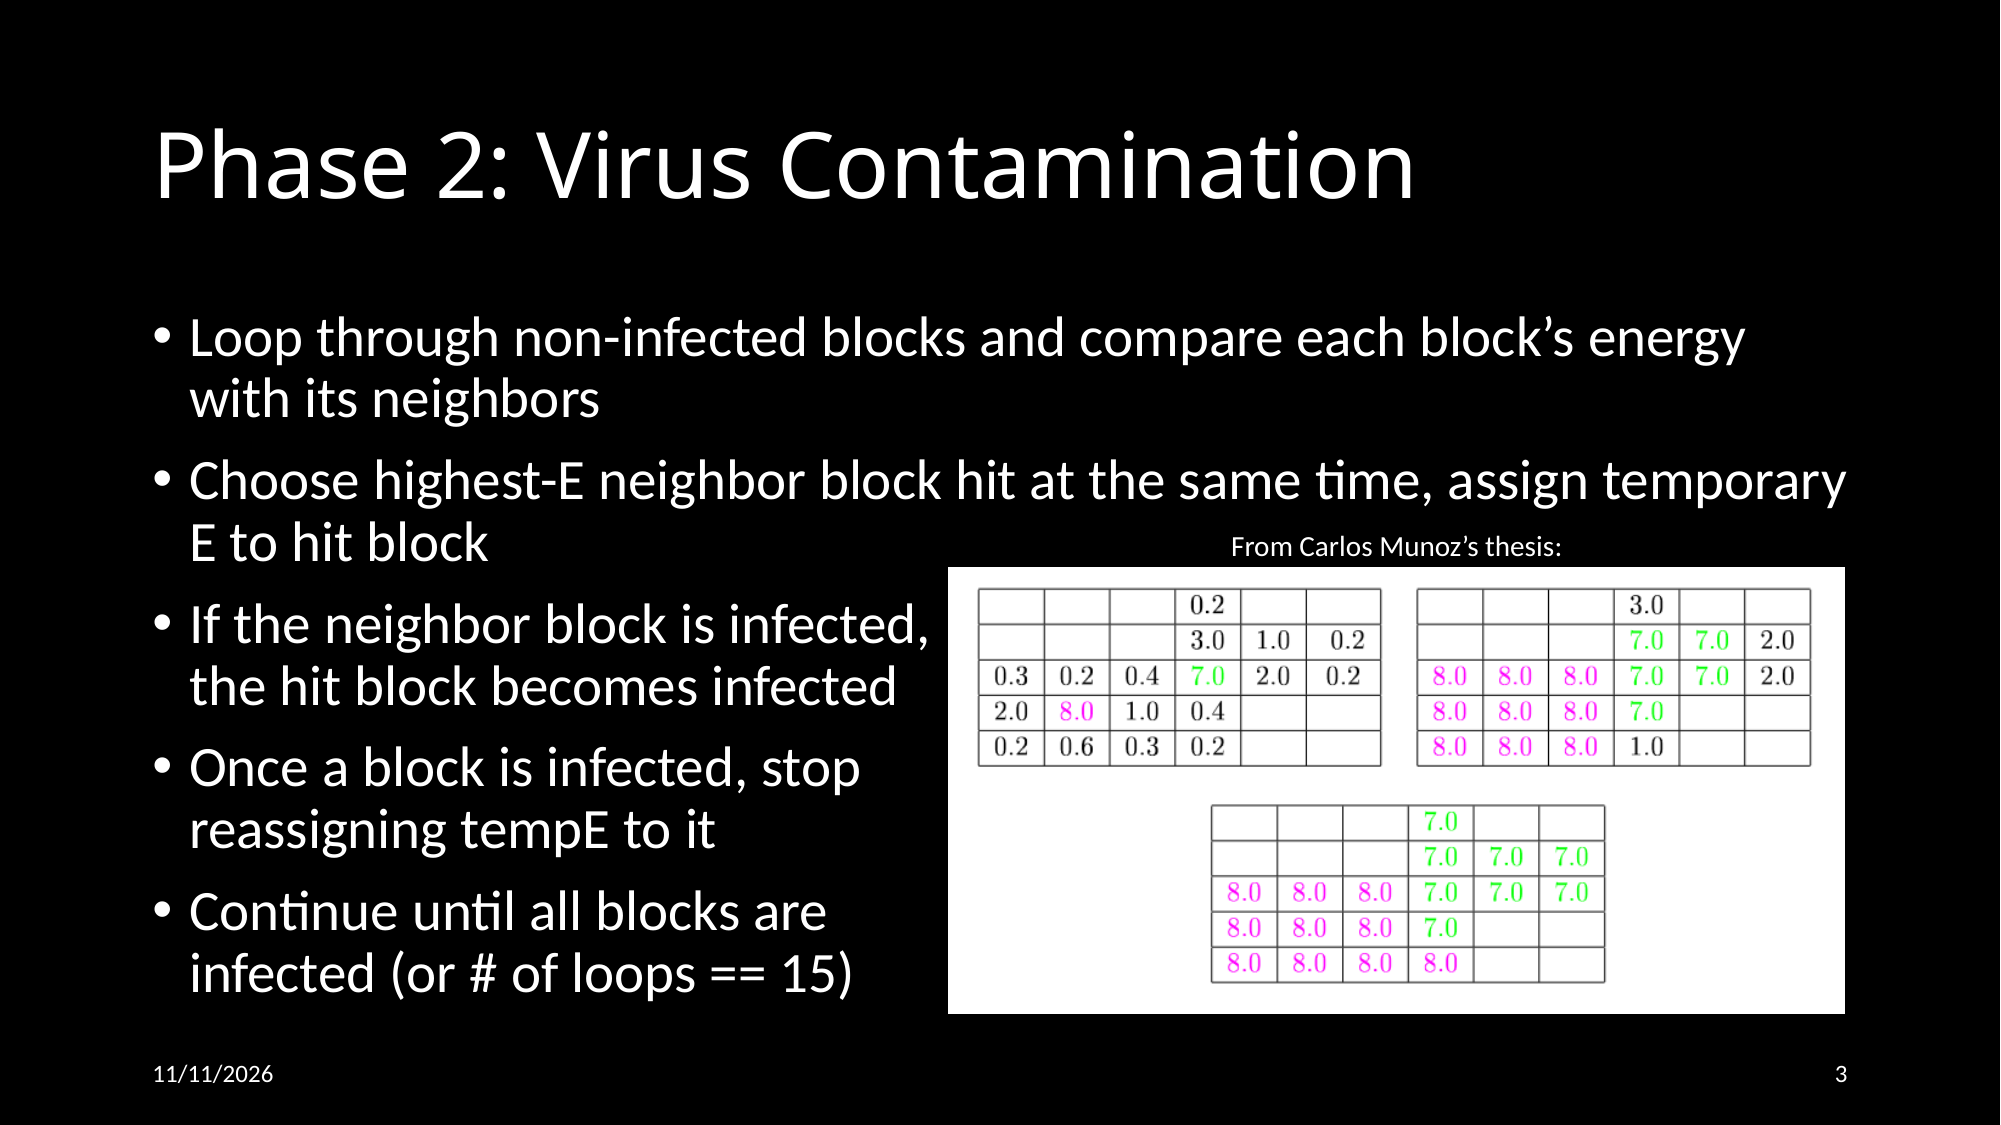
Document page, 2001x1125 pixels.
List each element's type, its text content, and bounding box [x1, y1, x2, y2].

list Loop through non-infected blocks and compare each block’s energy with its neighbors Choose highest-E neighbor block hit at the same time, assign temporary E to hit block If the neighbor block is infected, the hit block becomes infected Once a block is infected, stop reassigning tempE to it Continue until all blocks are infected (or # of loops == 15) [137, 299, 1863, 1014]
title Phase 2: Virus Contamination [137, 59, 1863, 278]
text_box From Carlos Munoz’s thesis: [1112, 519, 1681, 567]
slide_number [137, 1042, 588, 1103]
picture [948, 567, 1845, 1014]
slide_number 3 [1412, 1042, 1863, 1103]
